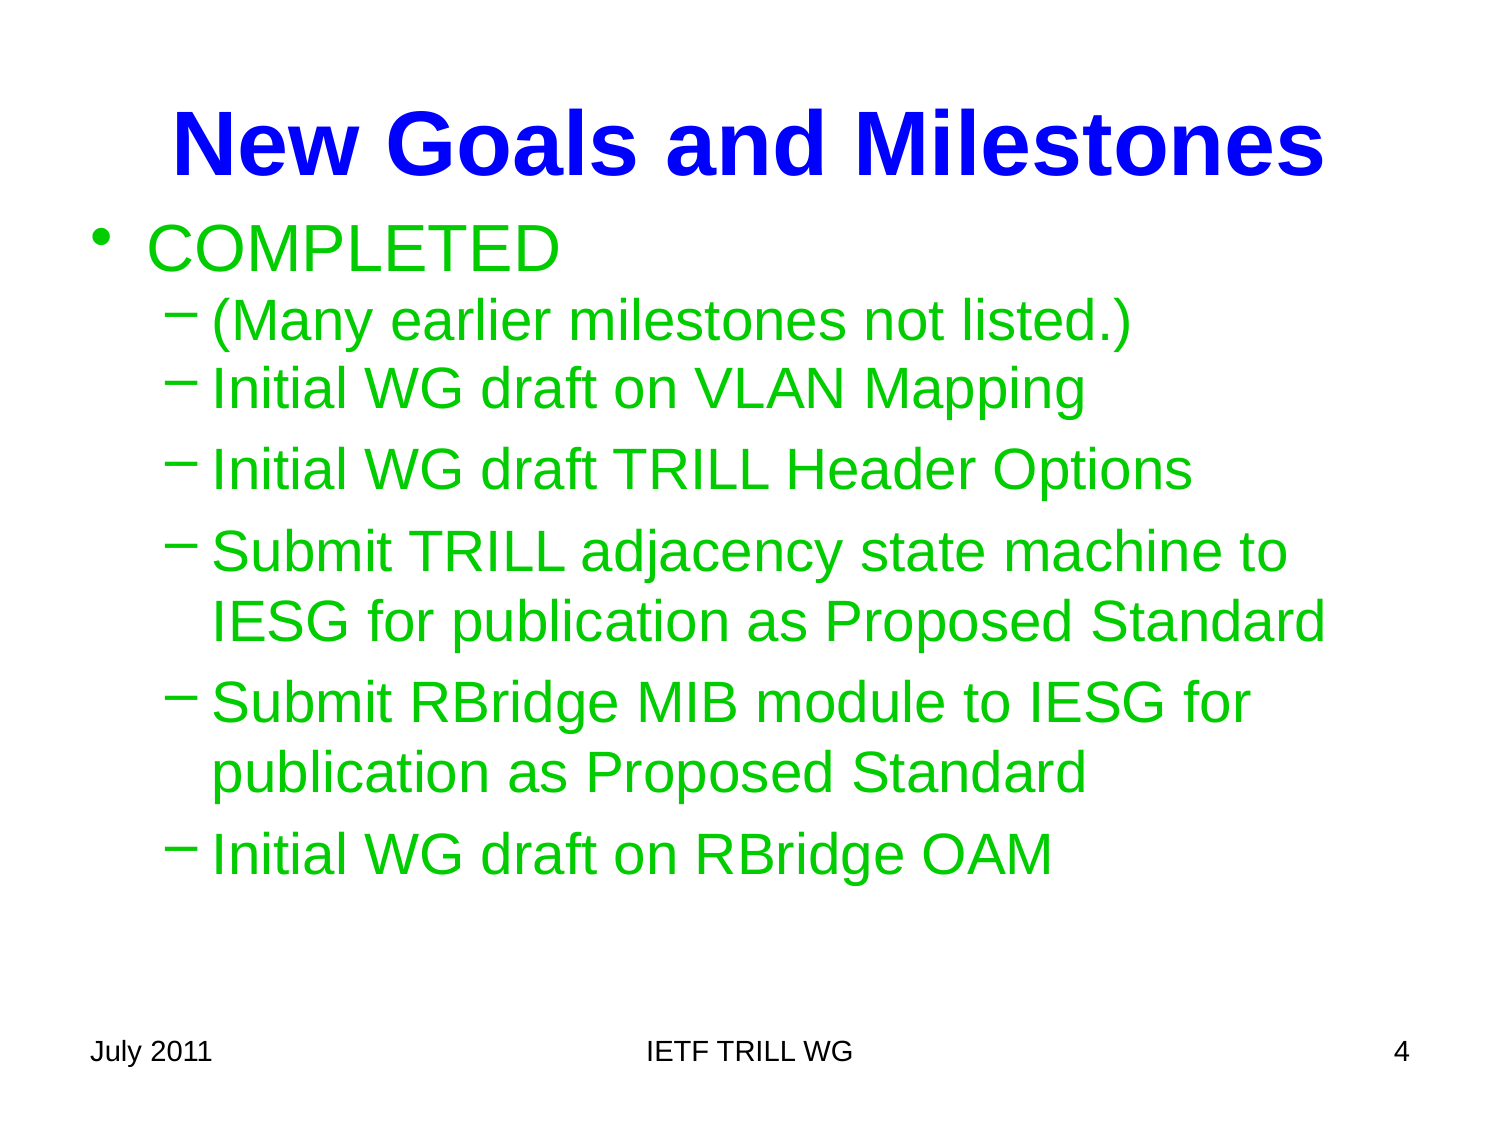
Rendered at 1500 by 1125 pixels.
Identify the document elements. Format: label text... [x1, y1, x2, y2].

footer IETF TRILL WG [512, 1024, 988, 1103]
slide_number 4 [1074, 1024, 1426, 1103]
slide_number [74, 1024, 426, 1103]
list COMPLETED (Many earlier milestones not listed.) Initial WG draft on VLAN Mapping Initial WG draft TRILL Header Options Submit TRILL adjacency state machine to IESG for publication as Proposed Standard Submit RBridge MIB module to IESG for publication as Proposed Standard Initial WG draft on RBridge OAM [75, 212, 1425, 1005]
title New Goals and Milestones [75, 45, 1425, 212]
